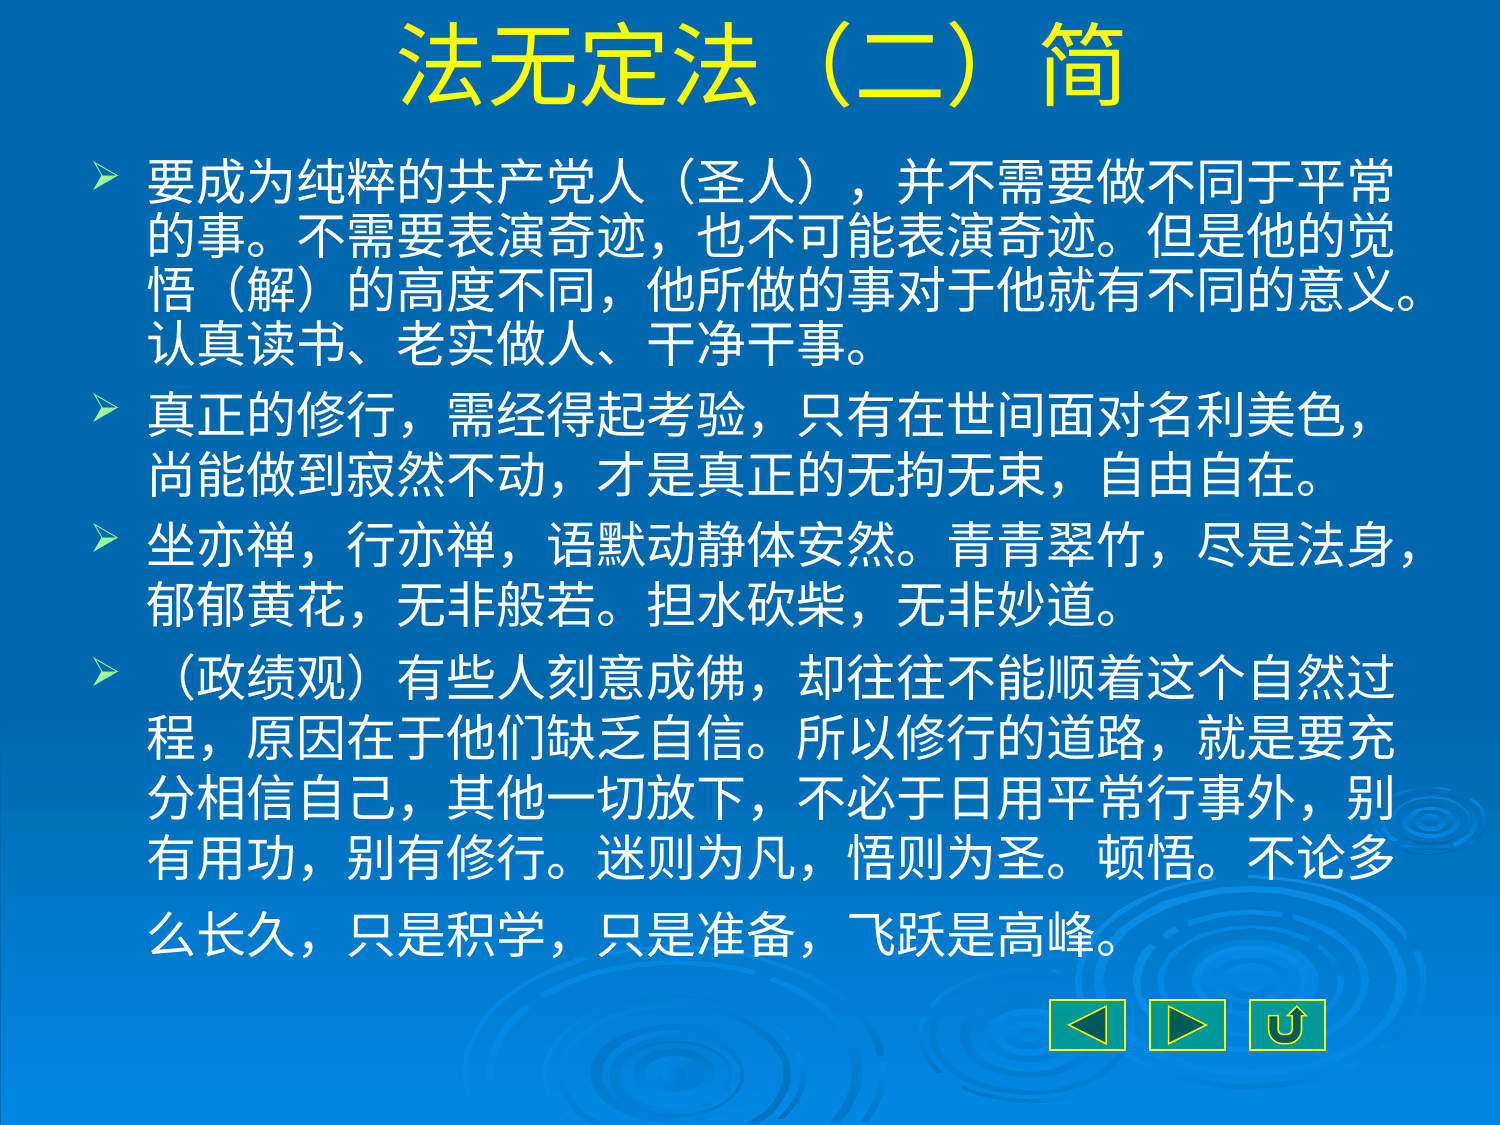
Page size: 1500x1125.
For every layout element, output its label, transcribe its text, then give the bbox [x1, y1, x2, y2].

text_box [1049, 999, 1125, 1051]
text_box [1249, 999, 1325, 1051]
text_box [1149, 999, 1225, 1051]
title 法无定法（二）简 [87, 0, 1438, 126]
list 要成为纯粹的共产党人（圣人），并不需要做不同于平常的事。不需要表演奇迹，也不可能表演奇迹。但是他的觉悟（解）的高度不同，他所做的事对于他就有不同的意义。认真读书、老实做人、干净干事。 真正的修行，需经得起考验，只有在世间面对名利美色，尚能做到寂然不动，才是真正的无拘无束，自由自在。 坐亦禅，行亦禅，语默动静体安然。青青翠竹，尽是法身，郁郁黄花，无非般若。担水砍柴，无非妙道。 （政绩观）有些人刻意成佛，却往往不能顺着这个自然过程，原因在于他们缺乏自信。所以修行的道路，就是要充分相信自己，其他一切放下，不必于日用平常行事外，别有用功，别有修行。迷则为凡，悟则为圣。顿悟。不论多么长久，只是积学，只是准备，飞跃是高峰。 [74, 149, 1426, 988]
